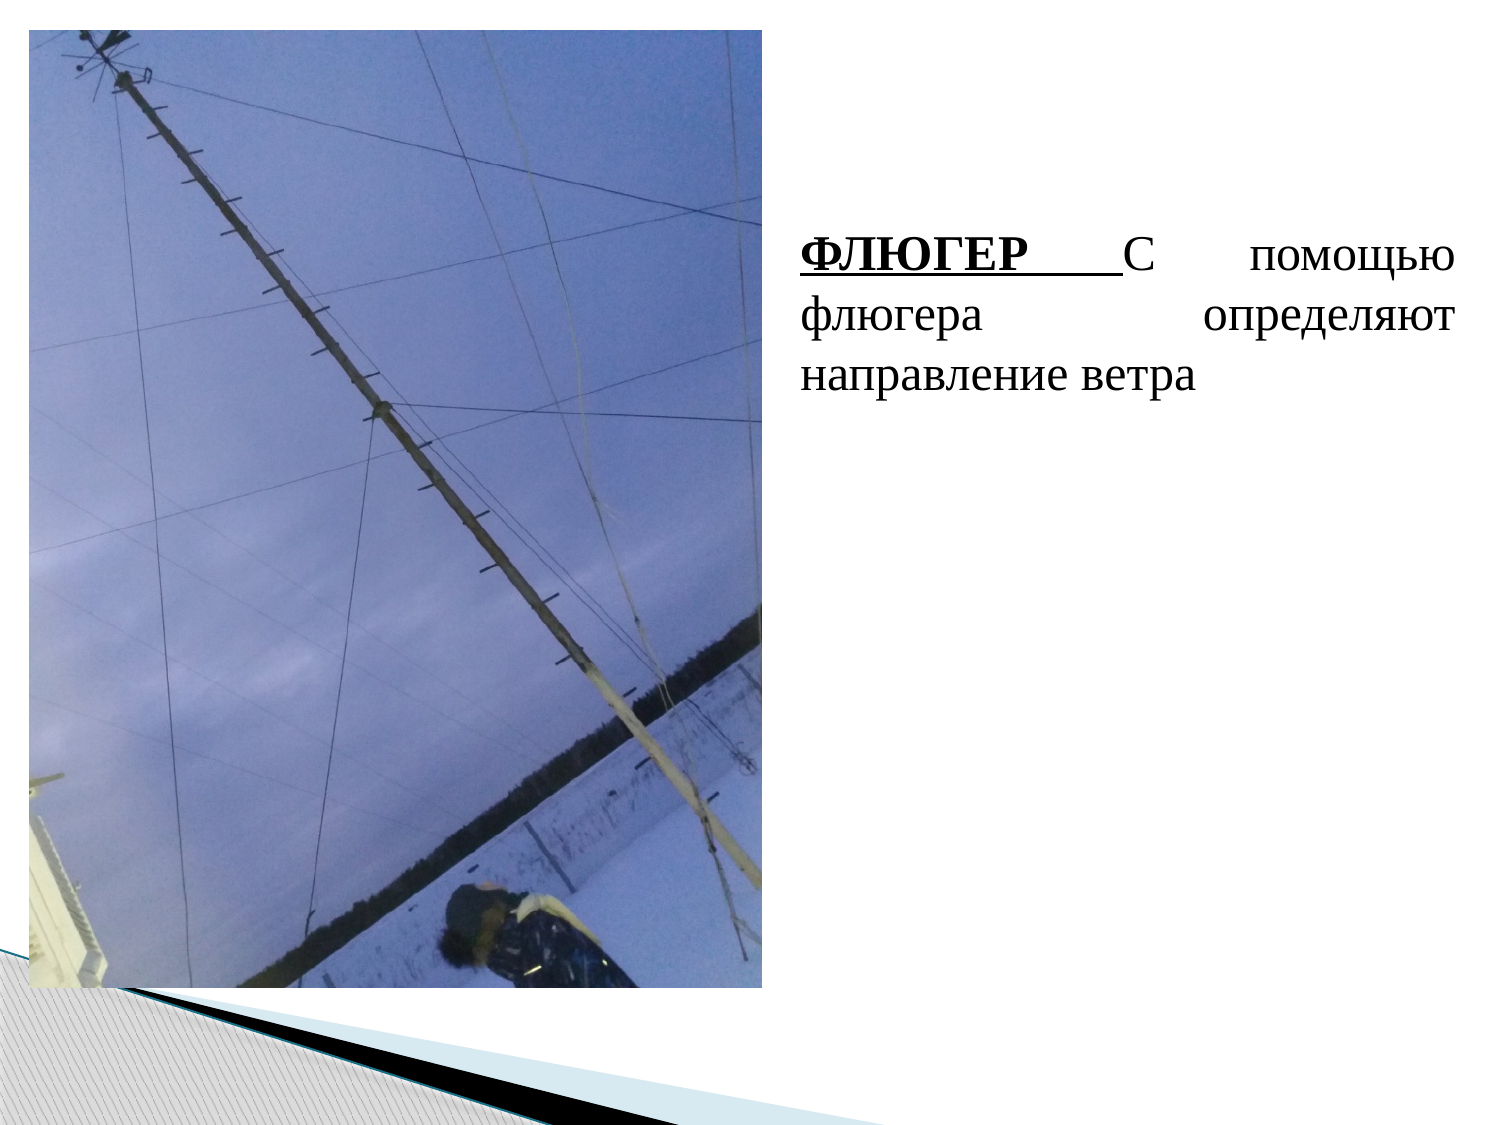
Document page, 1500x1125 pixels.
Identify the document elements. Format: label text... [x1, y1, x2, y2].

text_box ФЛЮГЕР С помощью флюгера определяют направление ветра [785, 212, 1471, 408]
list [29, 30, 763, 988]
